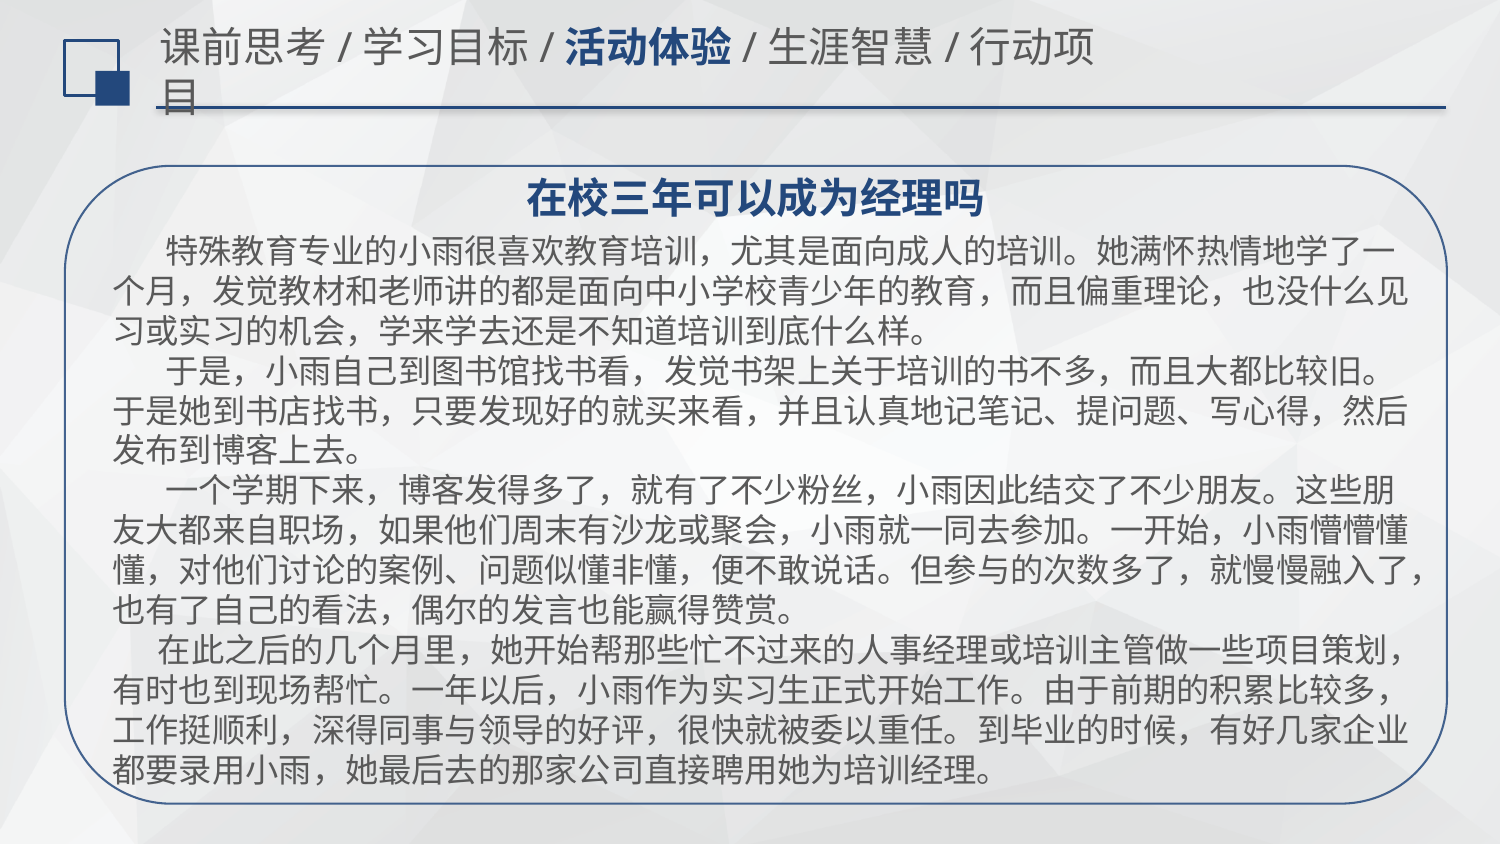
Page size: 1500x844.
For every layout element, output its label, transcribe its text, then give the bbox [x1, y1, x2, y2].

title 课前思考/学习目标/活动体验/生涯智慧/行动项目 [148, 43, 1117, 99]
text_box [62, 163, 1450, 777]
text_box 特殊教育专业的小雨很喜欢教育培训，尤其是面向成人的培训。她满怀热情地学了一个月，发觉教材和老师讲的都是面向中小学校青少年的教育，而且偏重理论，也没什么见习或实习的机会，学来学去还是不知道培训到底什么样。 于是，小雨自己到图书馆找书看，发觉书架上关于培训的书不多，而且大都比较旧。于是她到书店找书，只要发现好的就买来看，并且认真地记笔记、提问题、写心得，然后发布到博客上去。 一个学期下来，博客发得多了，就有了不少粉丝，小雨因此结交了不少朋友。这些朋友大都来自职场，如果他们周末有沙龙或聚会，小雨就一同去参加。一开始，小雨懵懵懂懂，对他们讨论的案例、问题似懂非懂，便不敢说话。但参与的次数多了，就慢慢融入了，也有了自己的看法，偶尔的发言也能赢得赞赏。 在此之后的几个月里，她开始帮那些忙不过来的人事经理或培训主管做一些项目策划，有时也到现场帮忙。一年以后，小雨作为实习生正式开始工作。由于前期的积累比较多，工作挺顺利，深得同事与领导的好评，很快就被委以重任。到毕业的时候，有好几家企业都要录用小雨，她最后去的那家公司直接聘用她为培训经理。 [97, 222, 1435, 837]
text_box 在校三年可以成为经理吗 [171, 164, 1341, 230]
picture [0, 0, 1500, 844]
